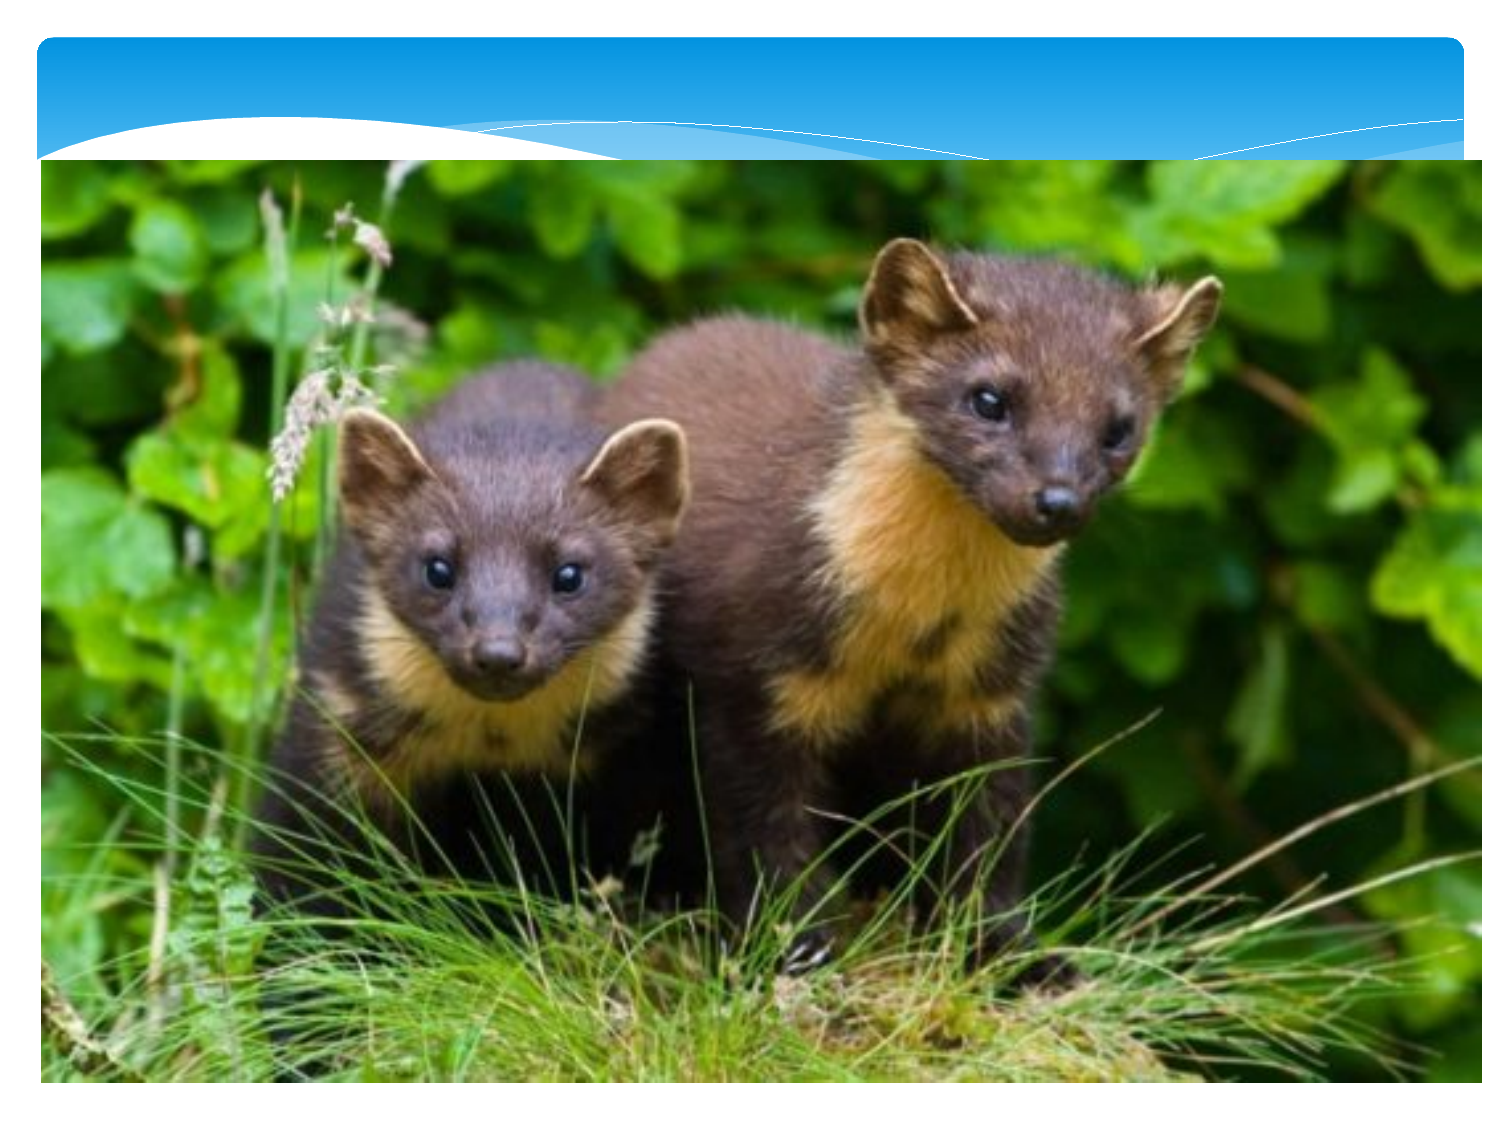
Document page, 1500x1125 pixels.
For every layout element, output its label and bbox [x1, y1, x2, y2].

picture [40, 160, 1483, 1083]
